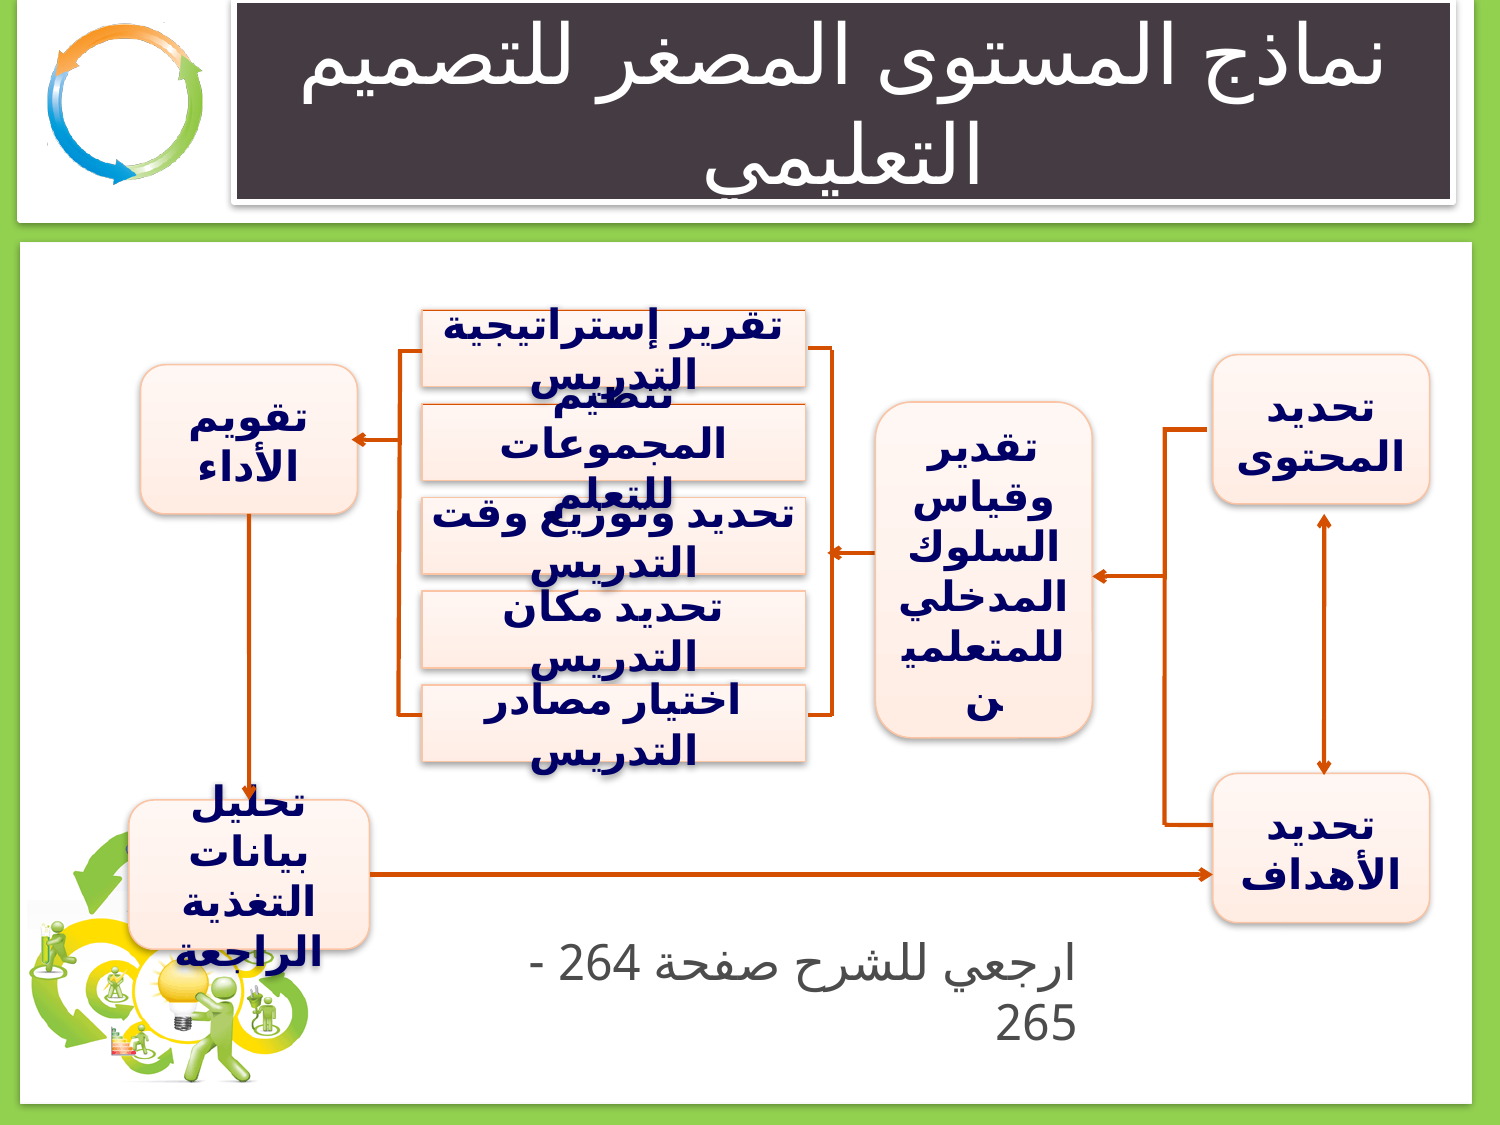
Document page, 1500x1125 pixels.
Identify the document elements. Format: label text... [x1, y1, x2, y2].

text_box ارجعي للشرح صفحة 264 - 265 [480, 958, 1093, 1058]
text_box نماذج المستوى المصغر للتصميم التعليمي [231, 0, 1456, 205]
picture [47, 21, 204, 190]
text_box [20, 242, 1472, 1104]
picture [27, 814, 314, 1101]
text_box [128, 309, 1430, 950]
text_box [17, 0, 1474, 223]
